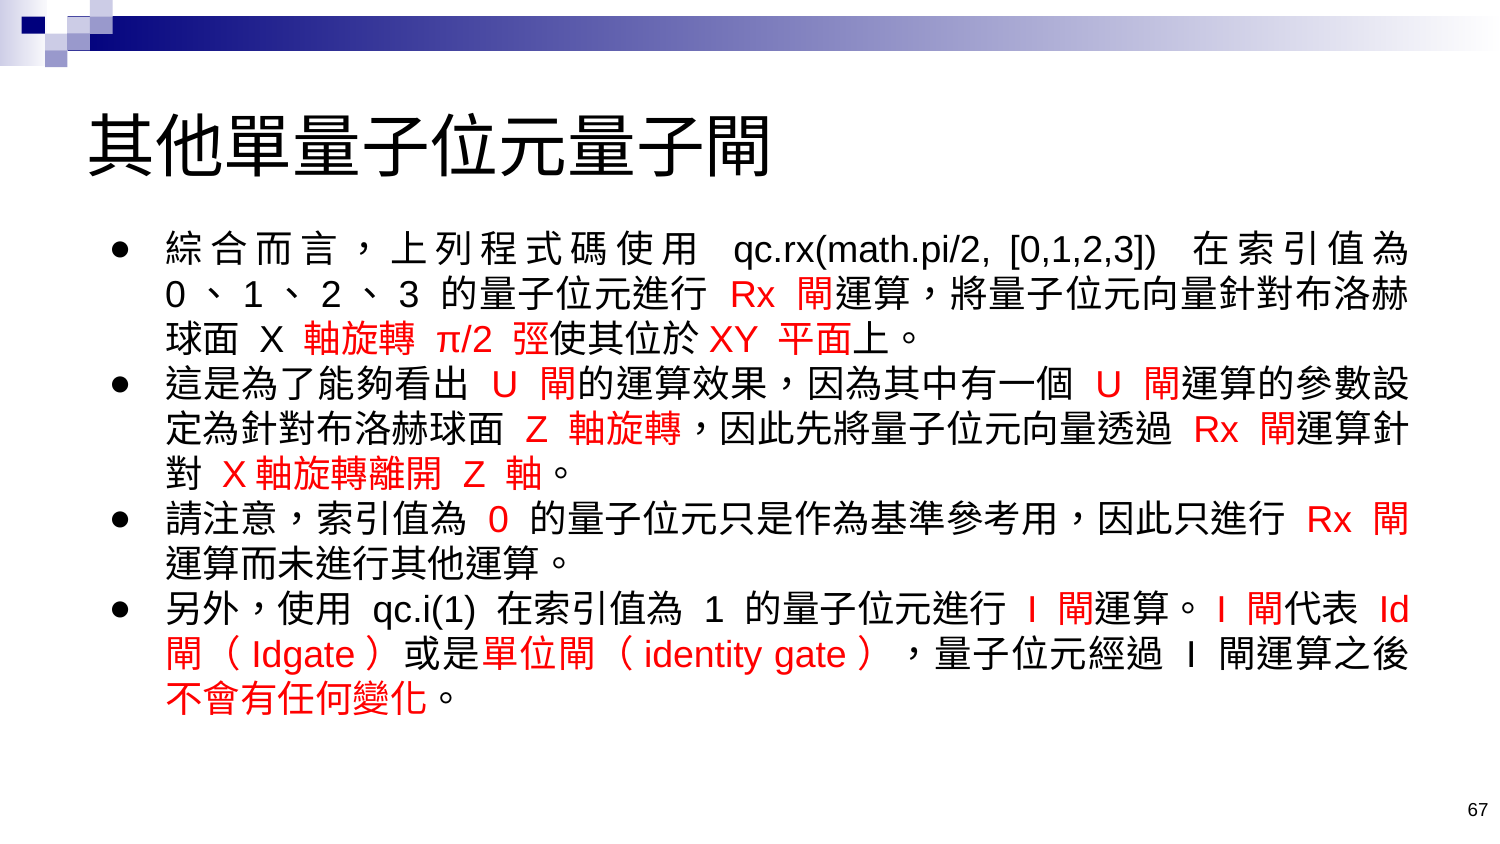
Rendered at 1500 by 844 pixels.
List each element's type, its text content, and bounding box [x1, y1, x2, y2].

slide_number 67 [1149, 796, 1500, 827]
text_box 綜合而言，上列程式碼使用 qc.rx(math.pi/2, [0,1,2,3]) 在索引值為 0、1、2、3 的量子位元進行 Rx 閘運算，將量子位元向量針對布洛赫球面 X 軸旋轉 π/2 弳使其位於XY 平面上。 這是為了能夠看出 U 閘的運算效果，因為其中有一個 U 閘運算的參數設定為針對布洛赫球面 Z 軸旋轉，因此先將量子位元向量透過 Rx 閘運算針對 X軸旋轉離開 Z 軸。 請注意，索引值為 0 的量子位元只是作為基準參考用，因此只進行 Rx 閘運算而未進行其他運算。 另外，使用 qc.i(1) 在索引值為 1 的量子位元進行 I 閘運算。I 閘代表 Id 閘（Idgate）或是單位閘（identity gate），量子位元經過 I 閘運算之後不會有任何變化。 [74, 209, 1425, 735]
title 其他單量子位元量子閘 [75, 59, 1425, 209]
